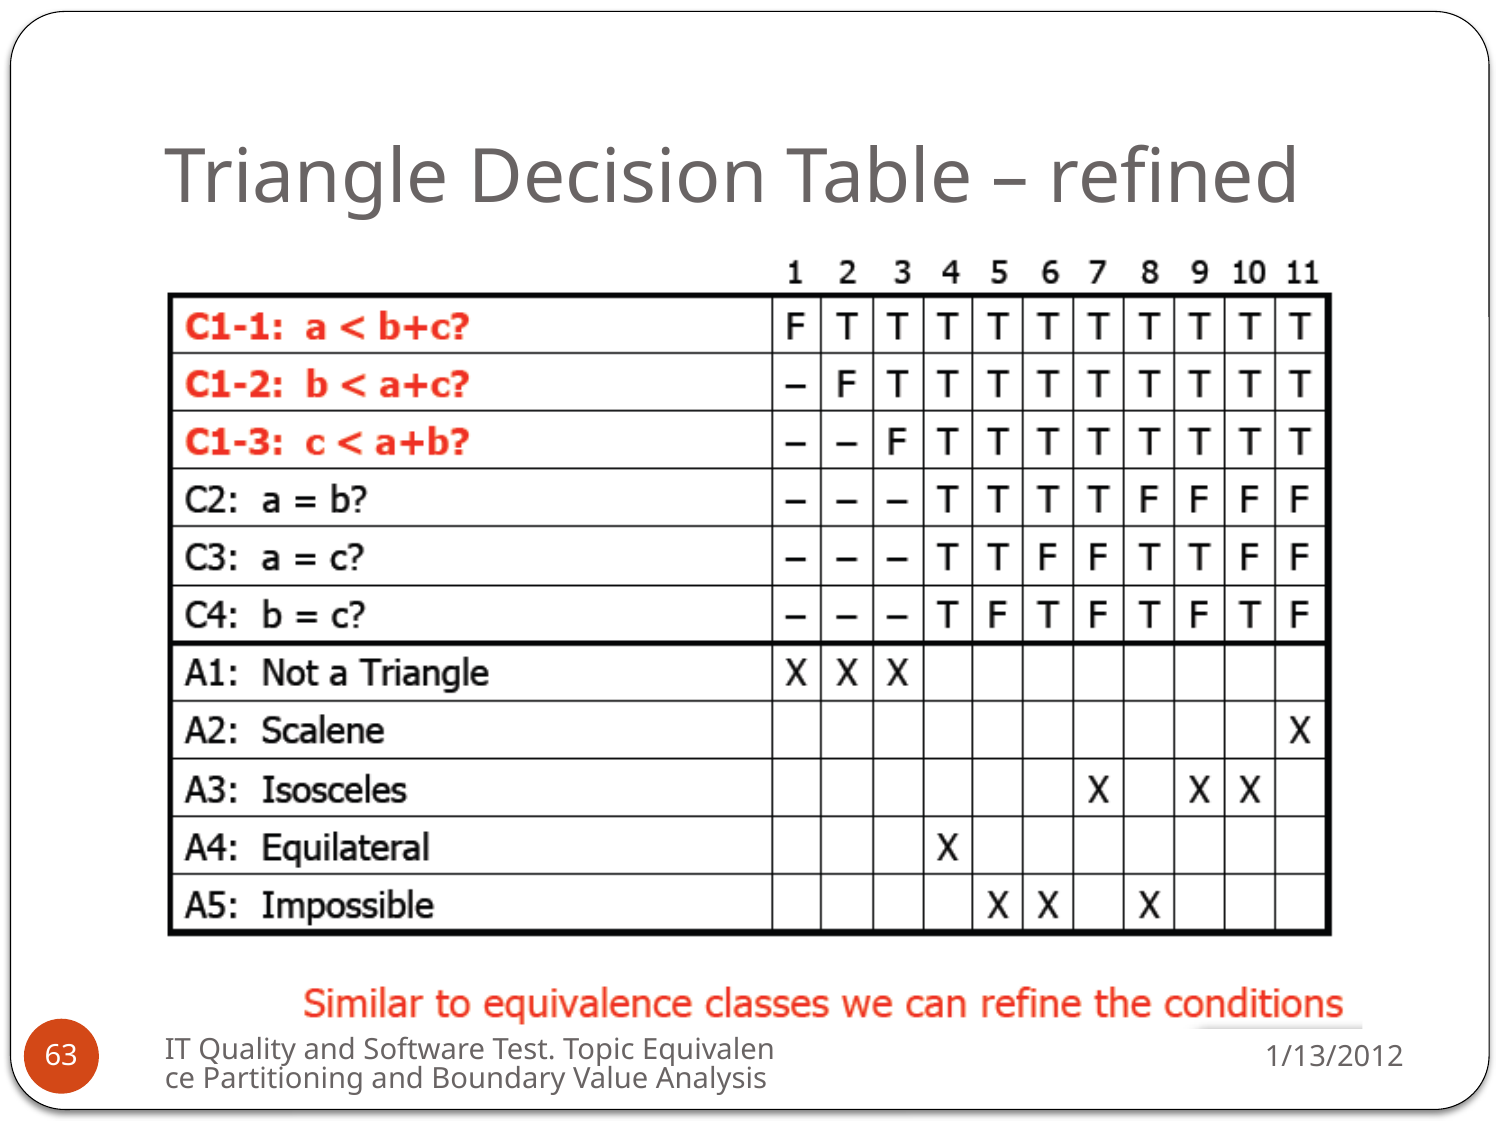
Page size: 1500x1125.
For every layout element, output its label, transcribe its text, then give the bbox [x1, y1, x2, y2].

slide_number 63 [23, 1018, 99, 1094]
picture [137, 249, 1363, 1029]
footer IT Quality and Software Test. Topic Equivalence Partitioning and Boundary Value Analysis [150, 1038, 800, 1088]
title Triangle Decision Table – refined [150, 45, 1425, 233]
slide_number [1012, 1015, 1419, 1094]
